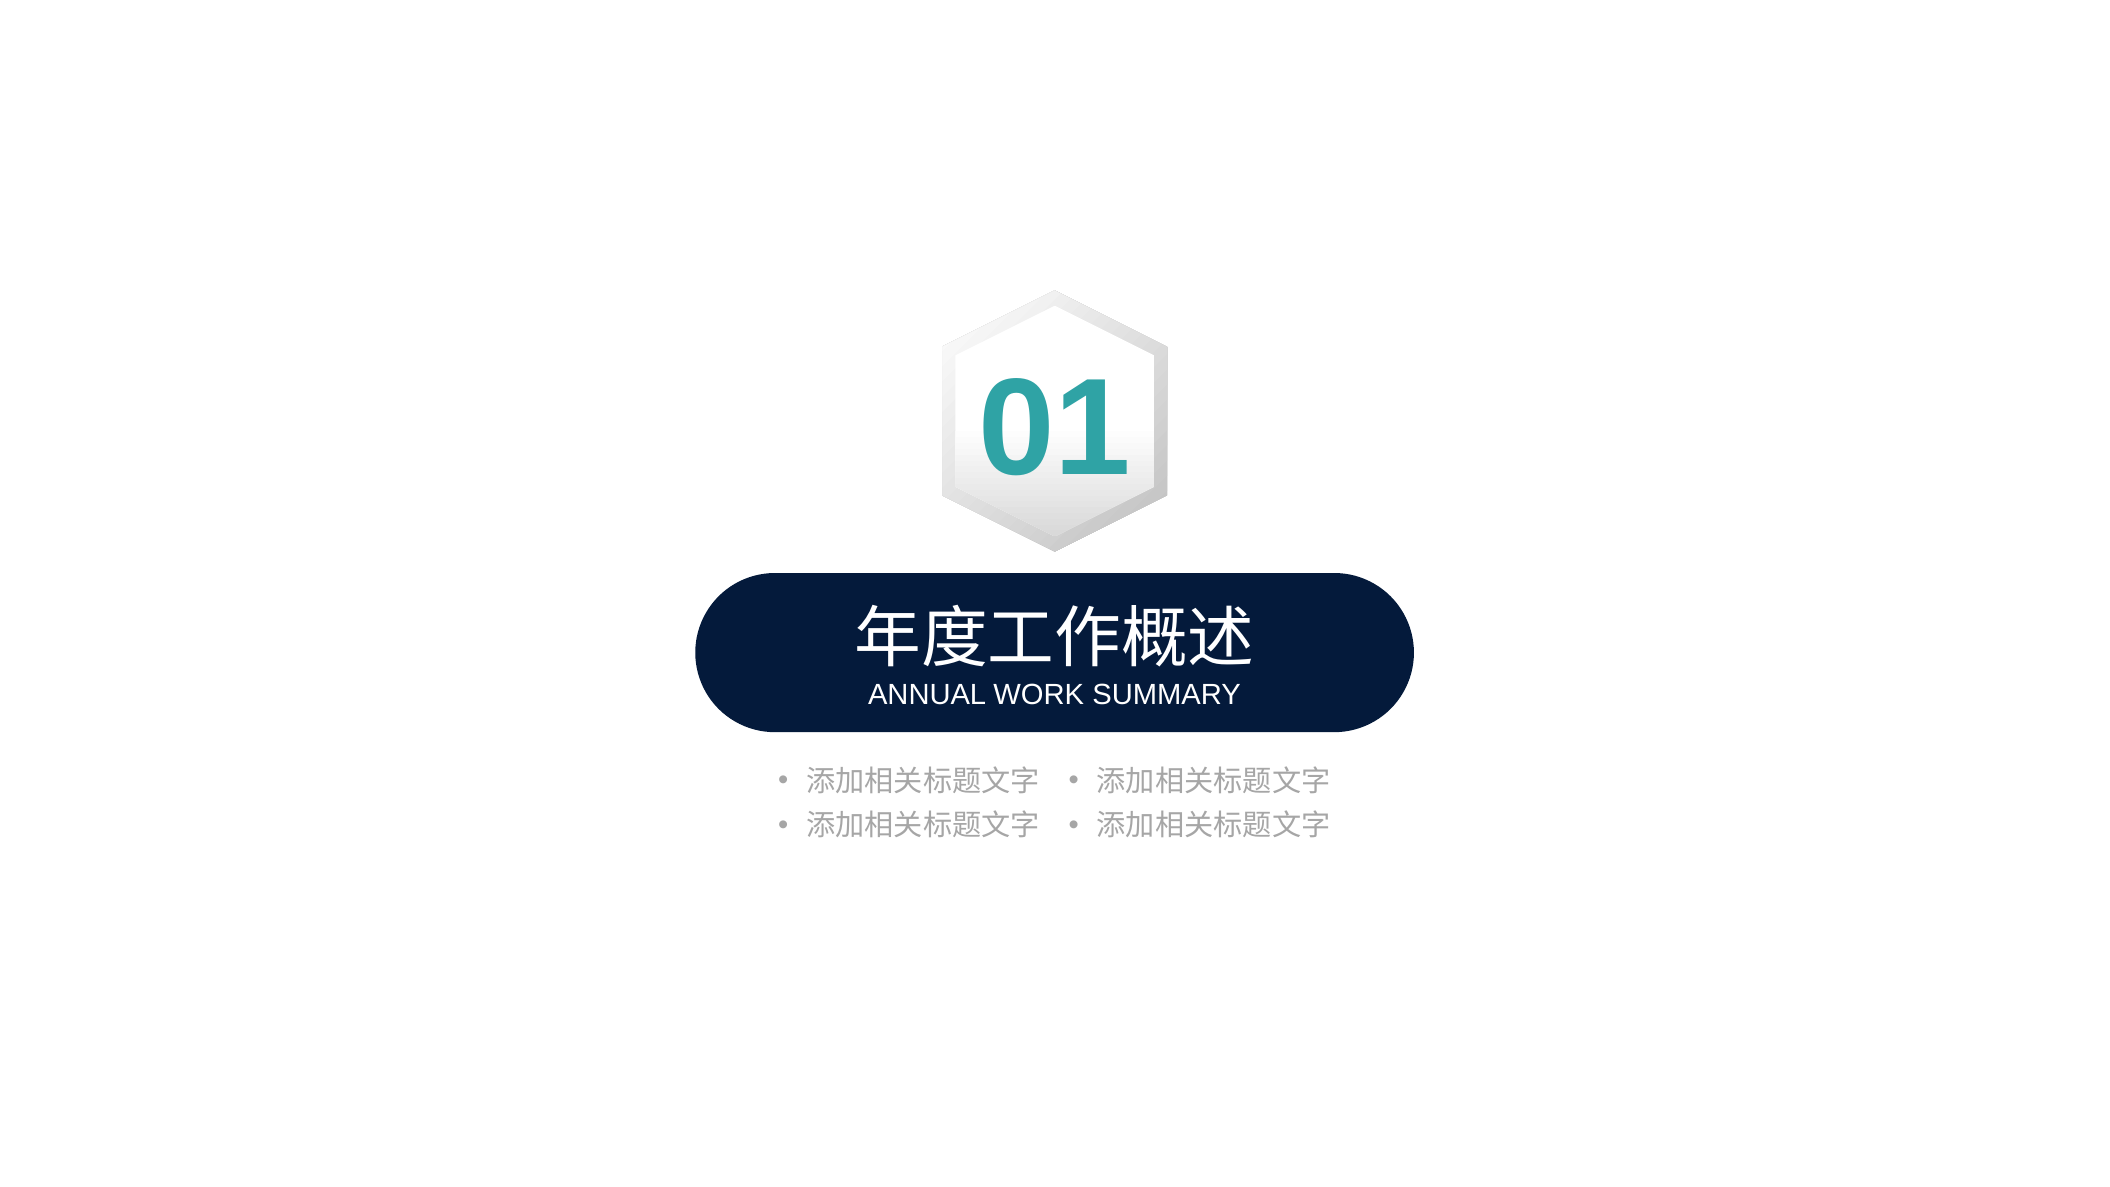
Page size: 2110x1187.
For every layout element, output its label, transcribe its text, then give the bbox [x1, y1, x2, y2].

text_box 添加相关标题文字 [1068, 762, 1331, 798]
text_box 添加相关标题文字 [777, 762, 1041, 798]
text_box 添加相关标题文字 [1068, 806, 1331, 842]
text_box [694, 571, 1415, 734]
text_box 添加相关标题文字 [777, 806, 1041, 842]
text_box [942, 290, 1168, 552]
